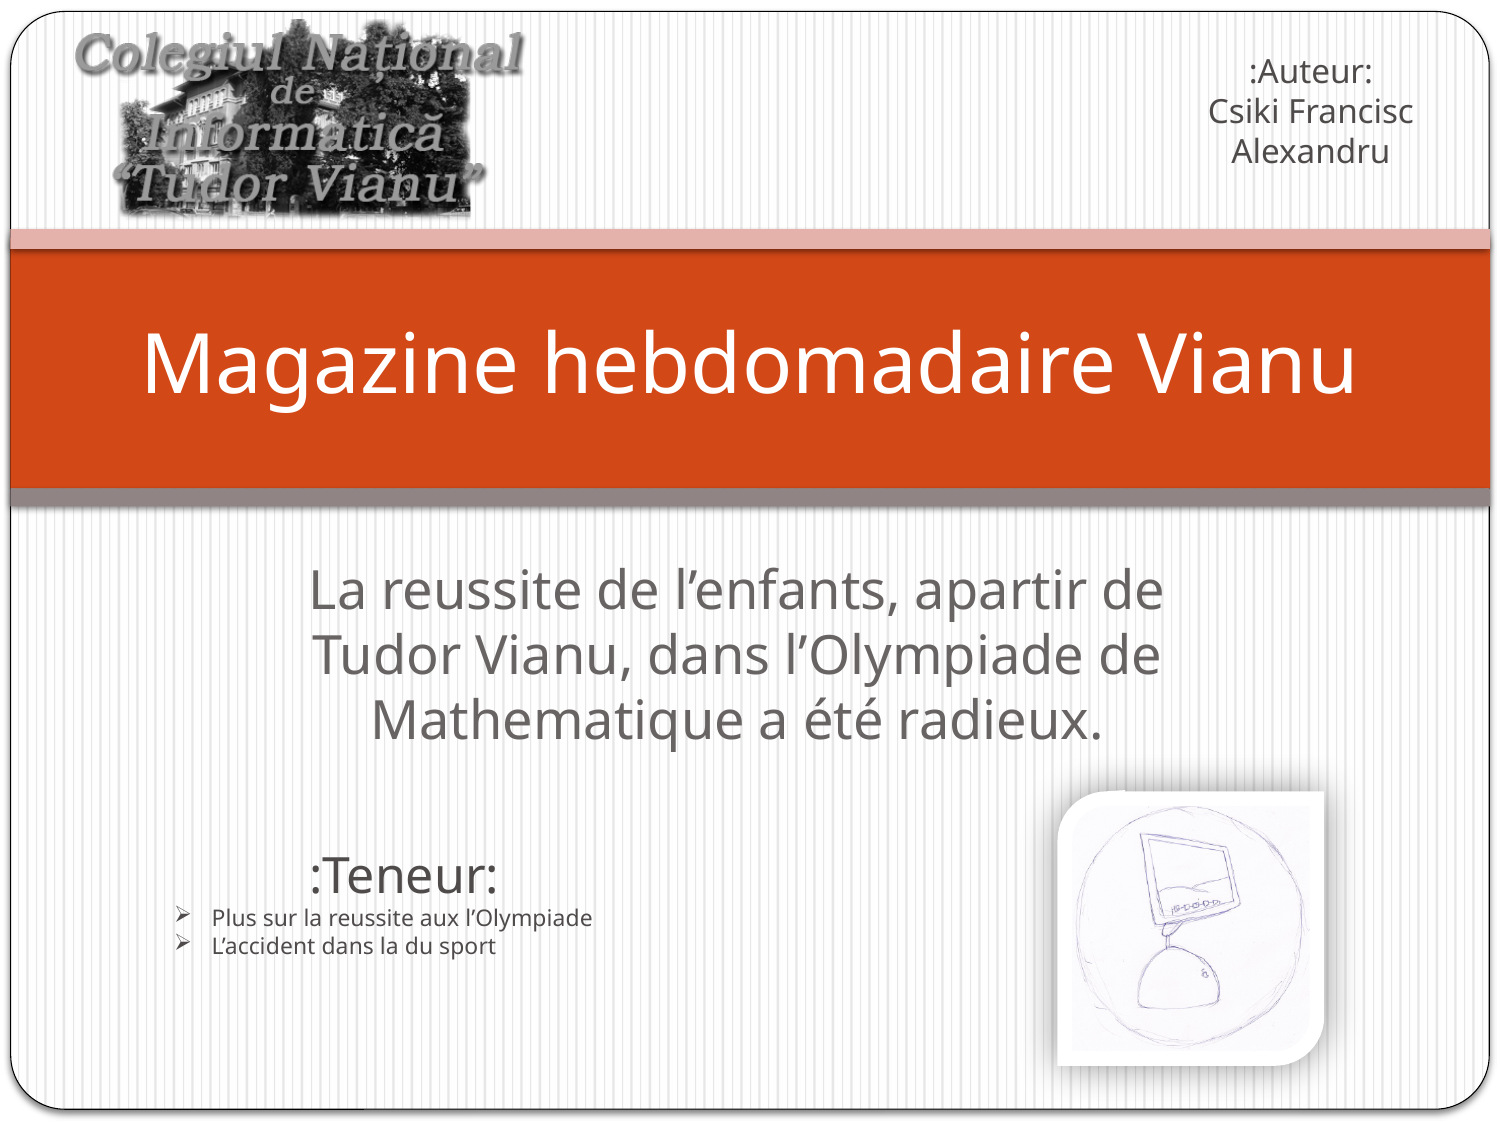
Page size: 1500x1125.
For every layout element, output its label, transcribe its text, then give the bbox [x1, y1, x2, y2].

subtitle La reussite de l’enfants, apartir de Tudor Vianu, dans l’Olympiade de Mathematique a été radieux. [212, 548, 1263, 811]
title Magazine hebdomadaire Vianu [75, 243, 1425, 485]
text_box :Auteur: Csiki Francisc Alexandru [1175, 42, 1447, 178]
text_box :Teneur: Plus sur la reussite aux l’Olympiade L’accident dans la du sport [159, 836, 650, 1021]
picture [0, 18, 603, 223]
picture [1064, 798, 1318, 1059]
